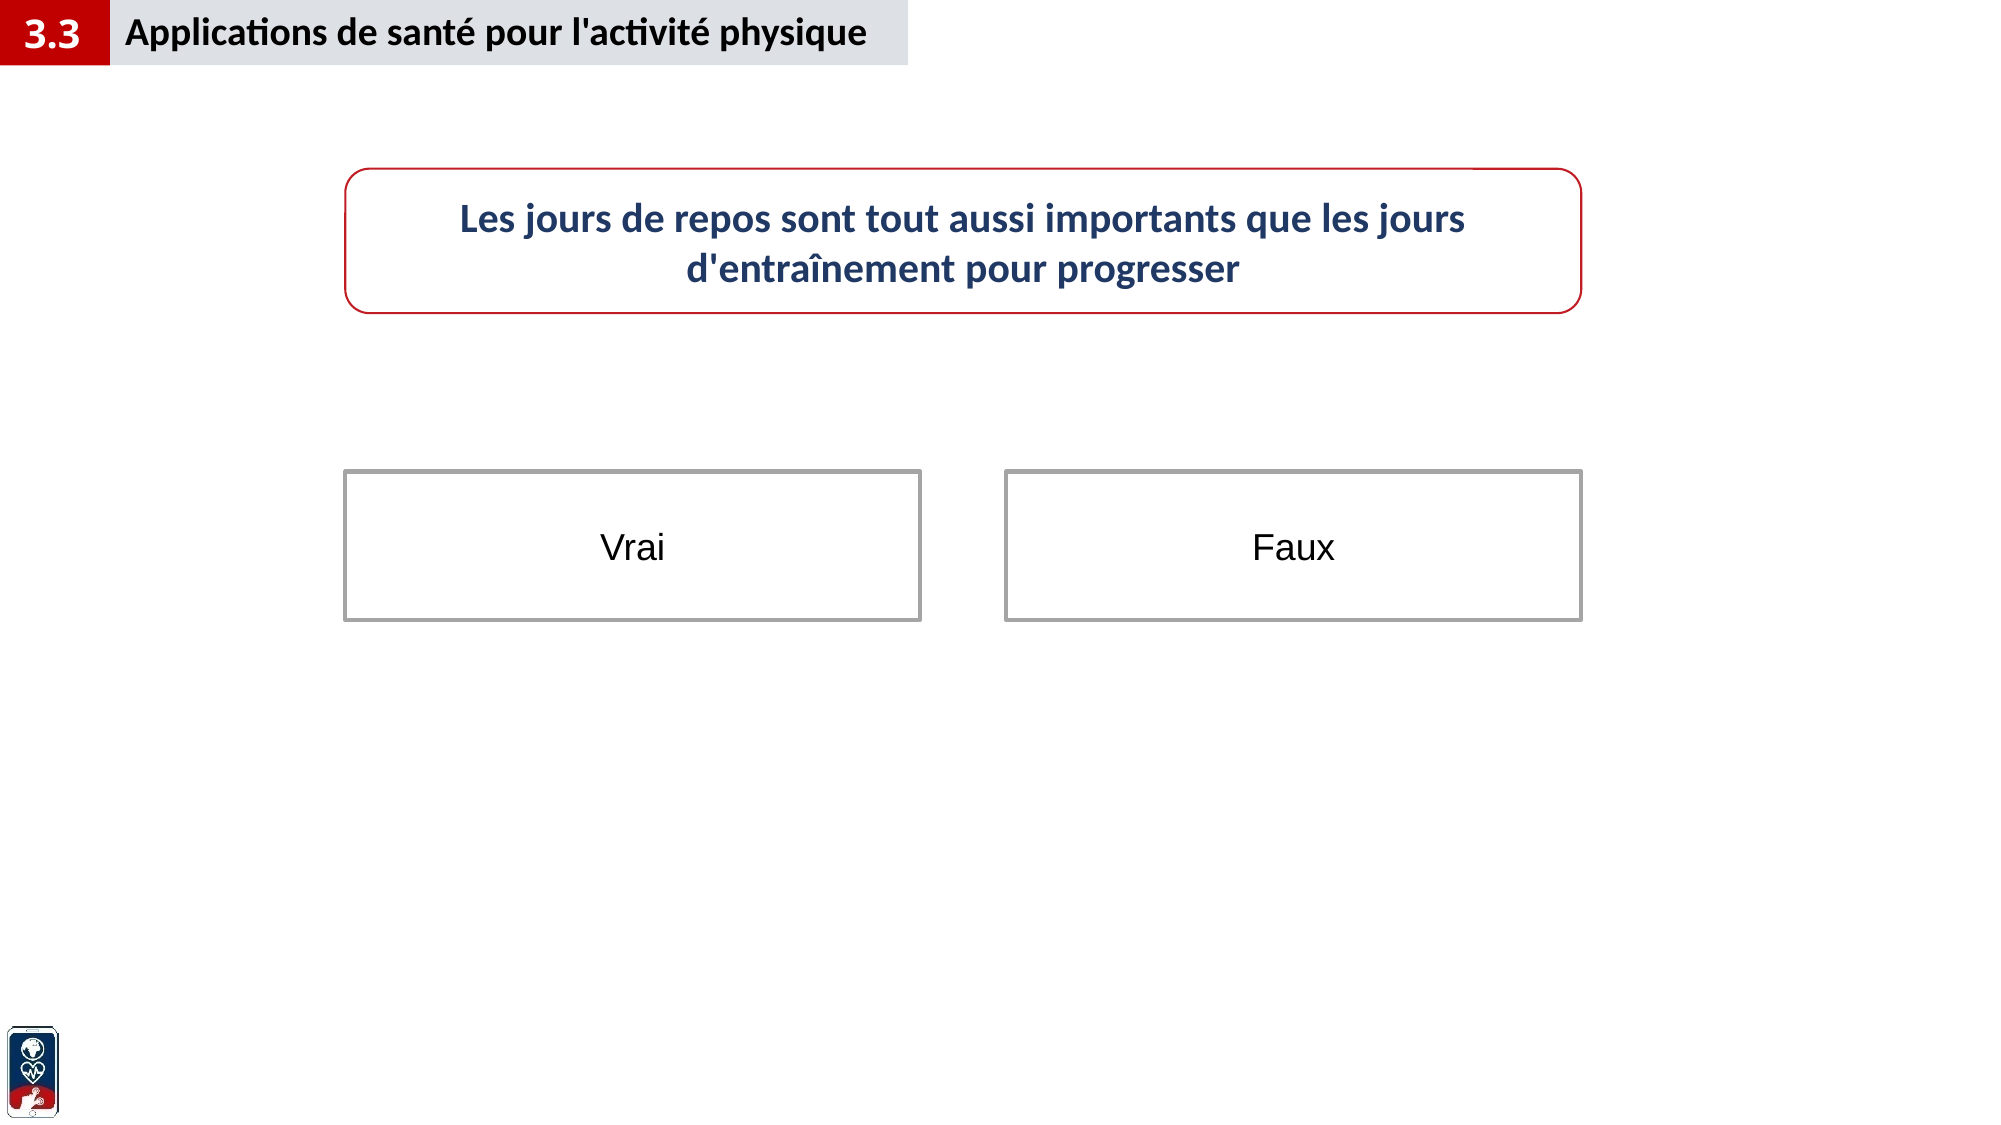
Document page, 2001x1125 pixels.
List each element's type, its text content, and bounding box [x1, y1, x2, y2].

text_box Applications de santé pour l'activité physique [110, 0, 909, 66]
text_box Faux [1004, 469, 1583, 622]
text_box Vrai [343, 469, 922, 622]
picture [7, 1026, 59, 1118]
text_box [0, 0, 110, 66]
text_box 3.3 [9, 9, 102, 56]
text_box Les jours de repos sont tout aussi importants que les jours d'entraînement pour progresser [345, 168, 1582, 314]
